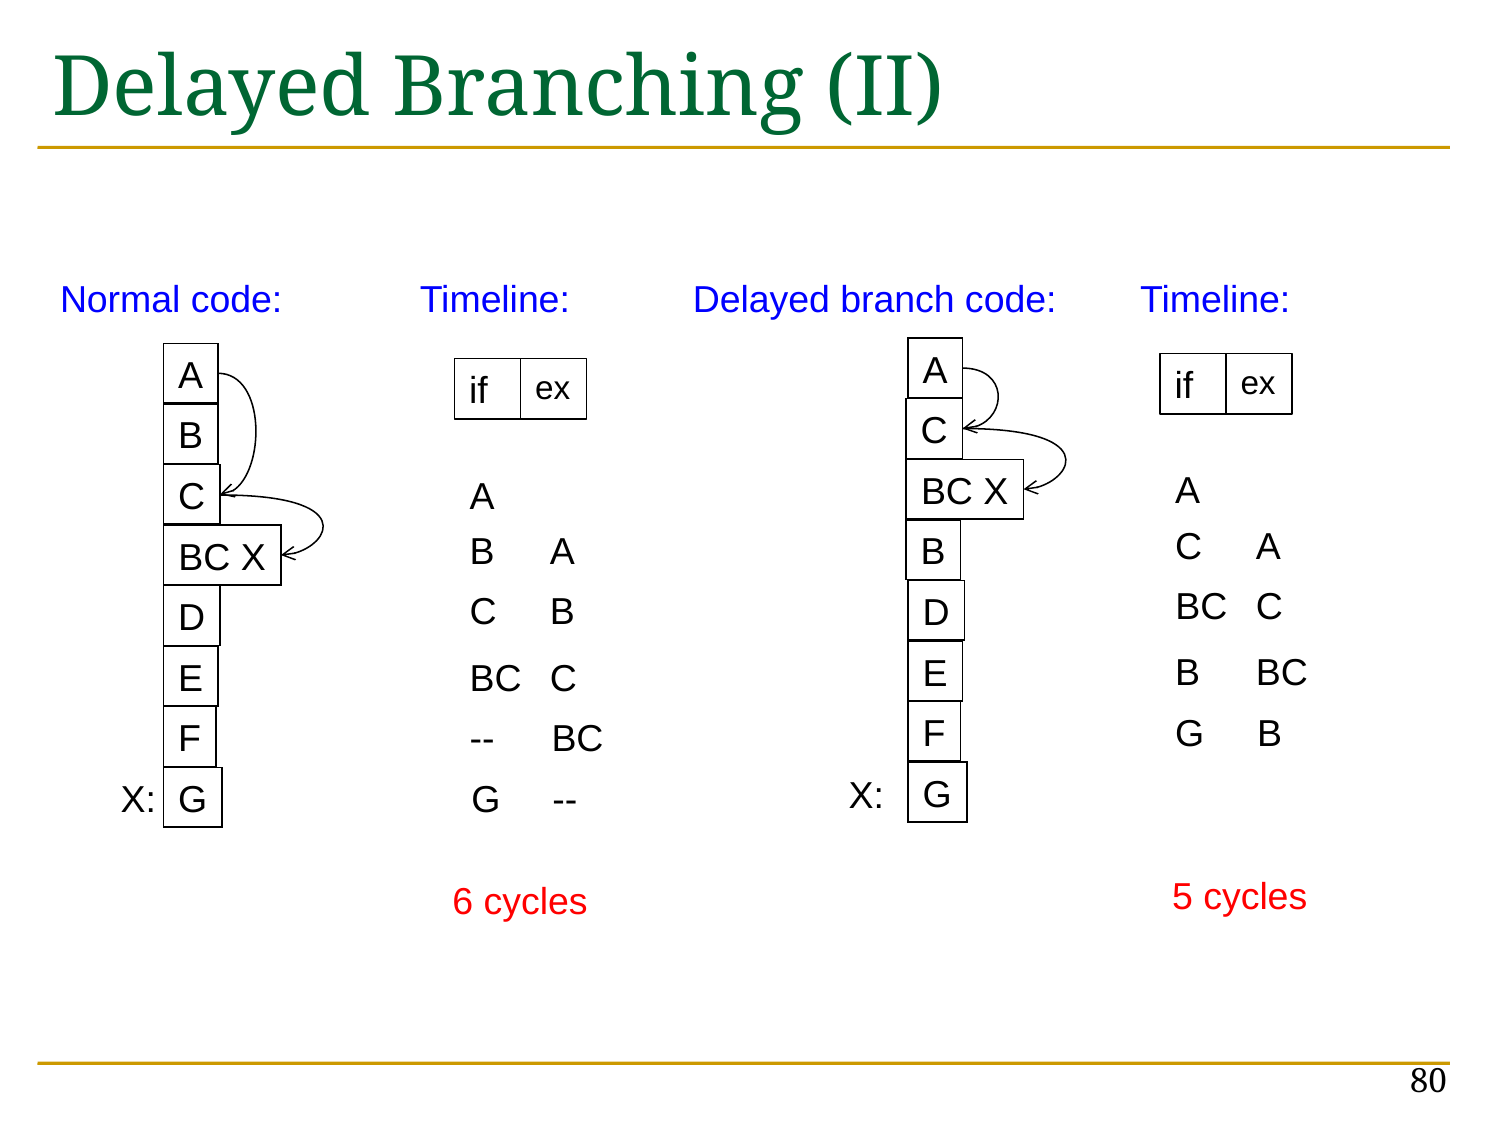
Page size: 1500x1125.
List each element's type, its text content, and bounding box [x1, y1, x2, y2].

text_box D [907, 580, 965, 641]
text_box A [454, 464, 510, 519]
text_box C [1243, 574, 1298, 635]
text_box B [163, 403, 213, 464]
text_box C [454, 580, 512, 640]
text_box B [1160, 640, 1216, 701]
text_box F [163, 706, 216, 767]
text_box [454, 358, 587, 420]
text_box F [907, 701, 961, 762]
text_box X: [834, 763, 900, 823]
text_box Timeline: [405, 267, 586, 328]
text_box -- [454, 706, 510, 767]
text_box A [535, 519, 590, 580]
text_box Normal code: [45, 267, 298, 328]
text_box BC X [163, 525, 281, 585]
text_box G [907, 762, 967, 822]
text_box D [163, 585, 221, 646]
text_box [962, 428, 1025, 490]
text_box -- [537, 767, 593, 828]
text_box A [1240, 514, 1296, 574]
text_box G [171, 767, 223, 828]
text_box B [1242, 701, 1297, 762]
text_box X: [105, 767, 171, 828]
text_box G [456, 767, 516, 828]
text_box A [163, 343, 219, 403]
text_box B [454, 519, 510, 580]
text_box BC [454, 646, 537, 707]
text_box Timeline: [1125, 267, 1306, 328]
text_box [1159, 353, 1293, 415]
text_box BC [1241, 640, 1323, 701]
text_box BC X [906, 459, 1024, 520]
text_box E [907, 641, 963, 701]
title Delayed Branching (II) [37, 24, 1450, 200]
text_box C [905, 398, 958, 459]
text_box 5 cycles [1157, 864, 1323, 925]
text_box B [905, 519, 961, 580]
slide_number 80 [1111, 1036, 1462, 1112]
text_box BC [1160, 574, 1243, 635]
text_box BC [536, 706, 619, 767]
text_box C [1160, 514, 1218, 574]
text_box 6 cycles [437, 870, 603, 930]
text_box A [1160, 459, 1216, 514]
text_box E [163, 646, 219, 707]
text_box Delayed branch code: [678, 267, 1072, 328]
text_box C [163, 464, 215, 525]
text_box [220, 494, 282, 556]
text_box B [535, 580, 590, 640]
text_box C [537, 646, 593, 706]
text_box G [1160, 701, 1220, 761]
text_box A [907, 338, 963, 398]
